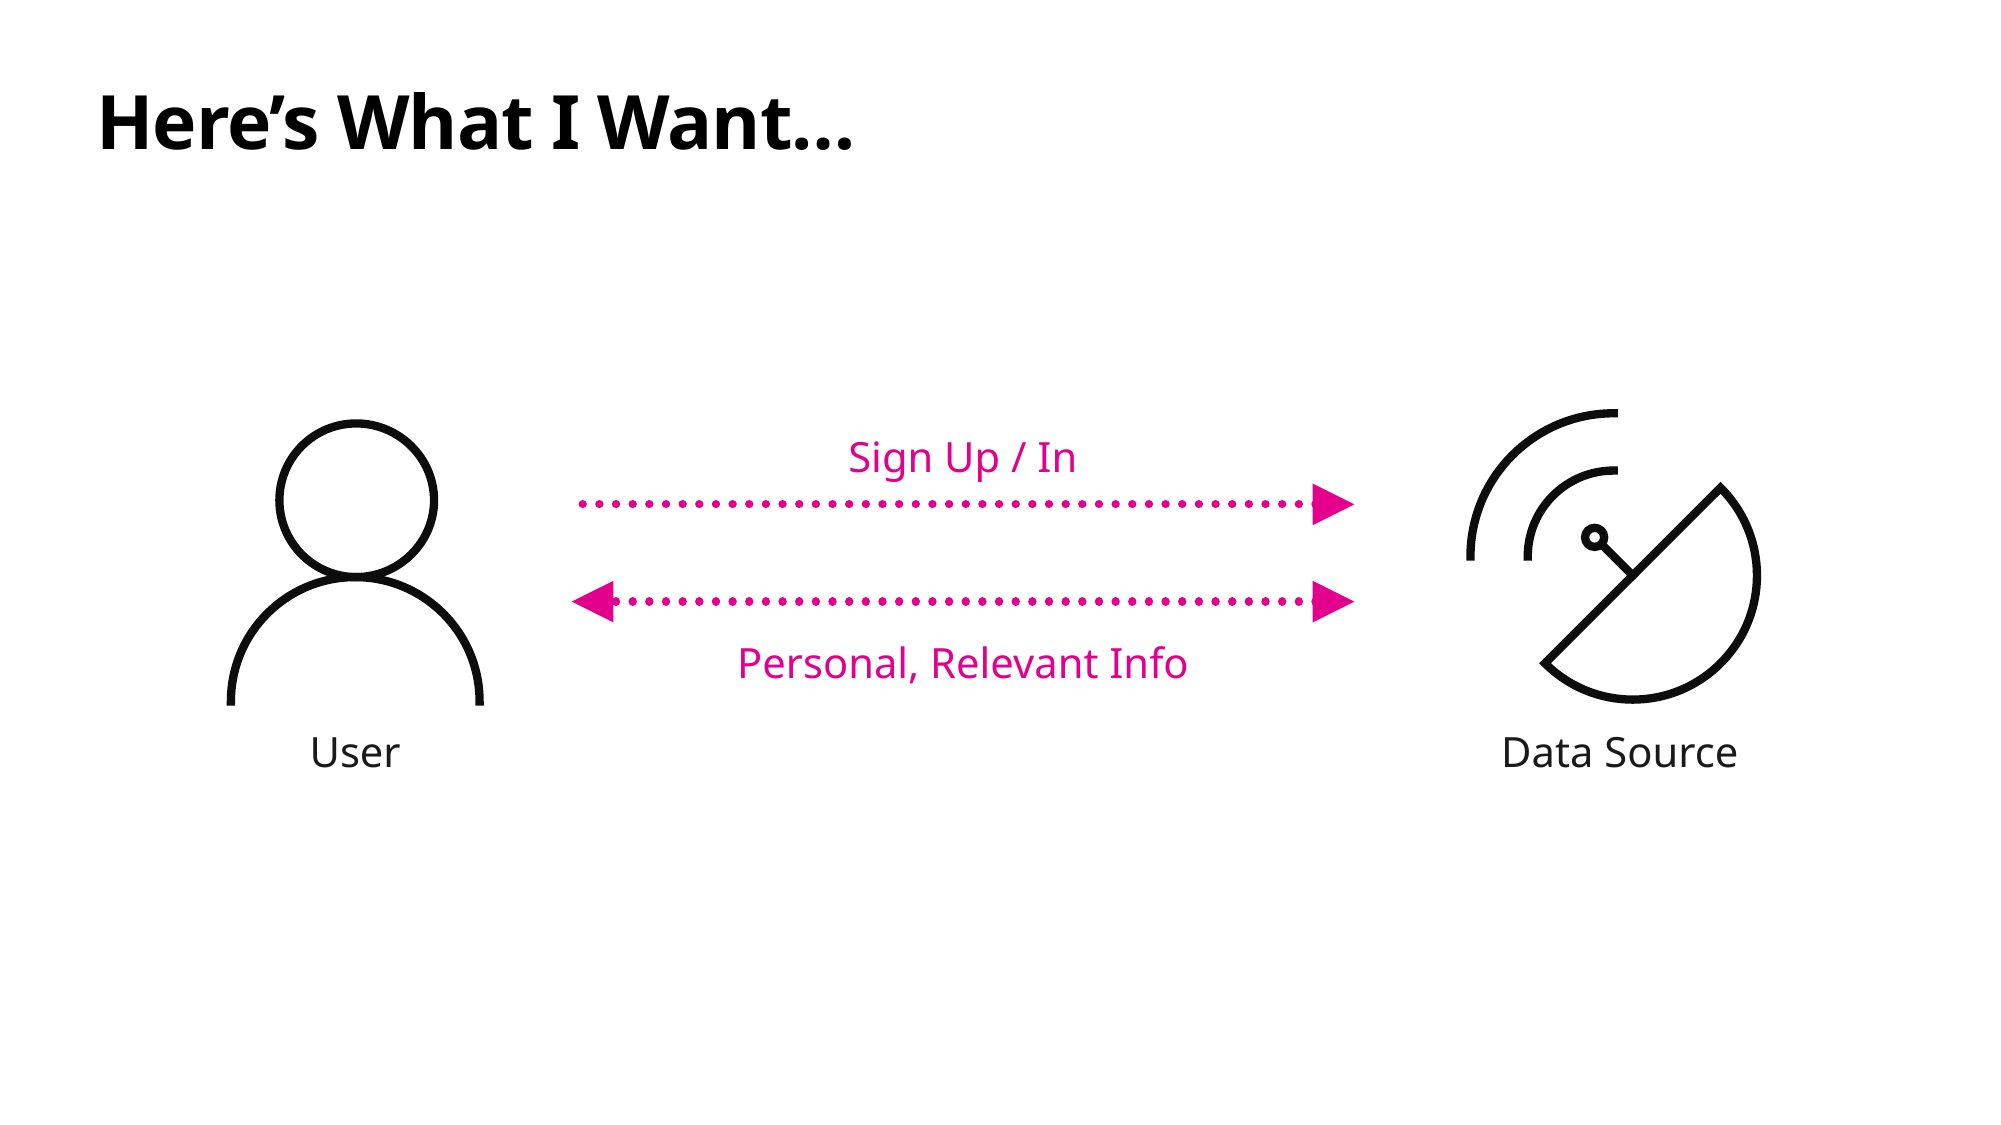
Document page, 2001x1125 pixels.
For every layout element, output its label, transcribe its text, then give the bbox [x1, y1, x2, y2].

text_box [230, 423, 480, 777]
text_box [571, 601, 1355, 688]
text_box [571, 430, 1355, 505]
title Here’s What I Want… [96, 75, 1904, 166]
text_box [1470, 413, 1770, 777]
